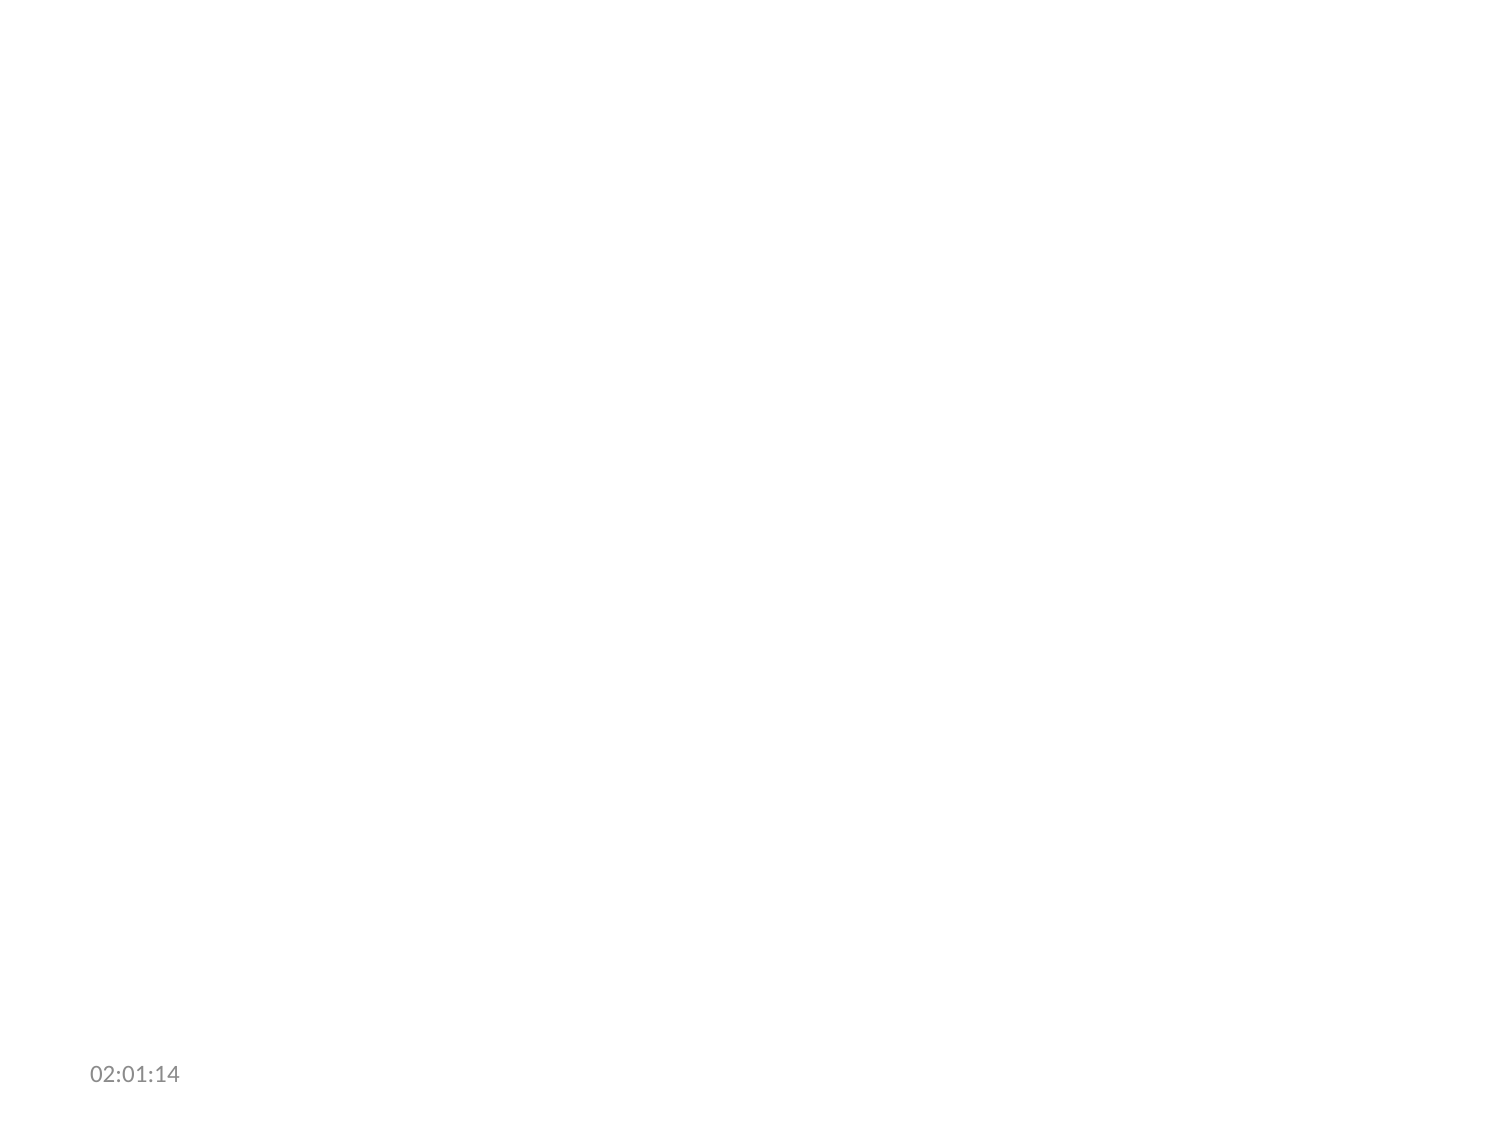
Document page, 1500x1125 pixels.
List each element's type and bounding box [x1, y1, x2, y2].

slide_number [75, 1042, 425, 1103]
